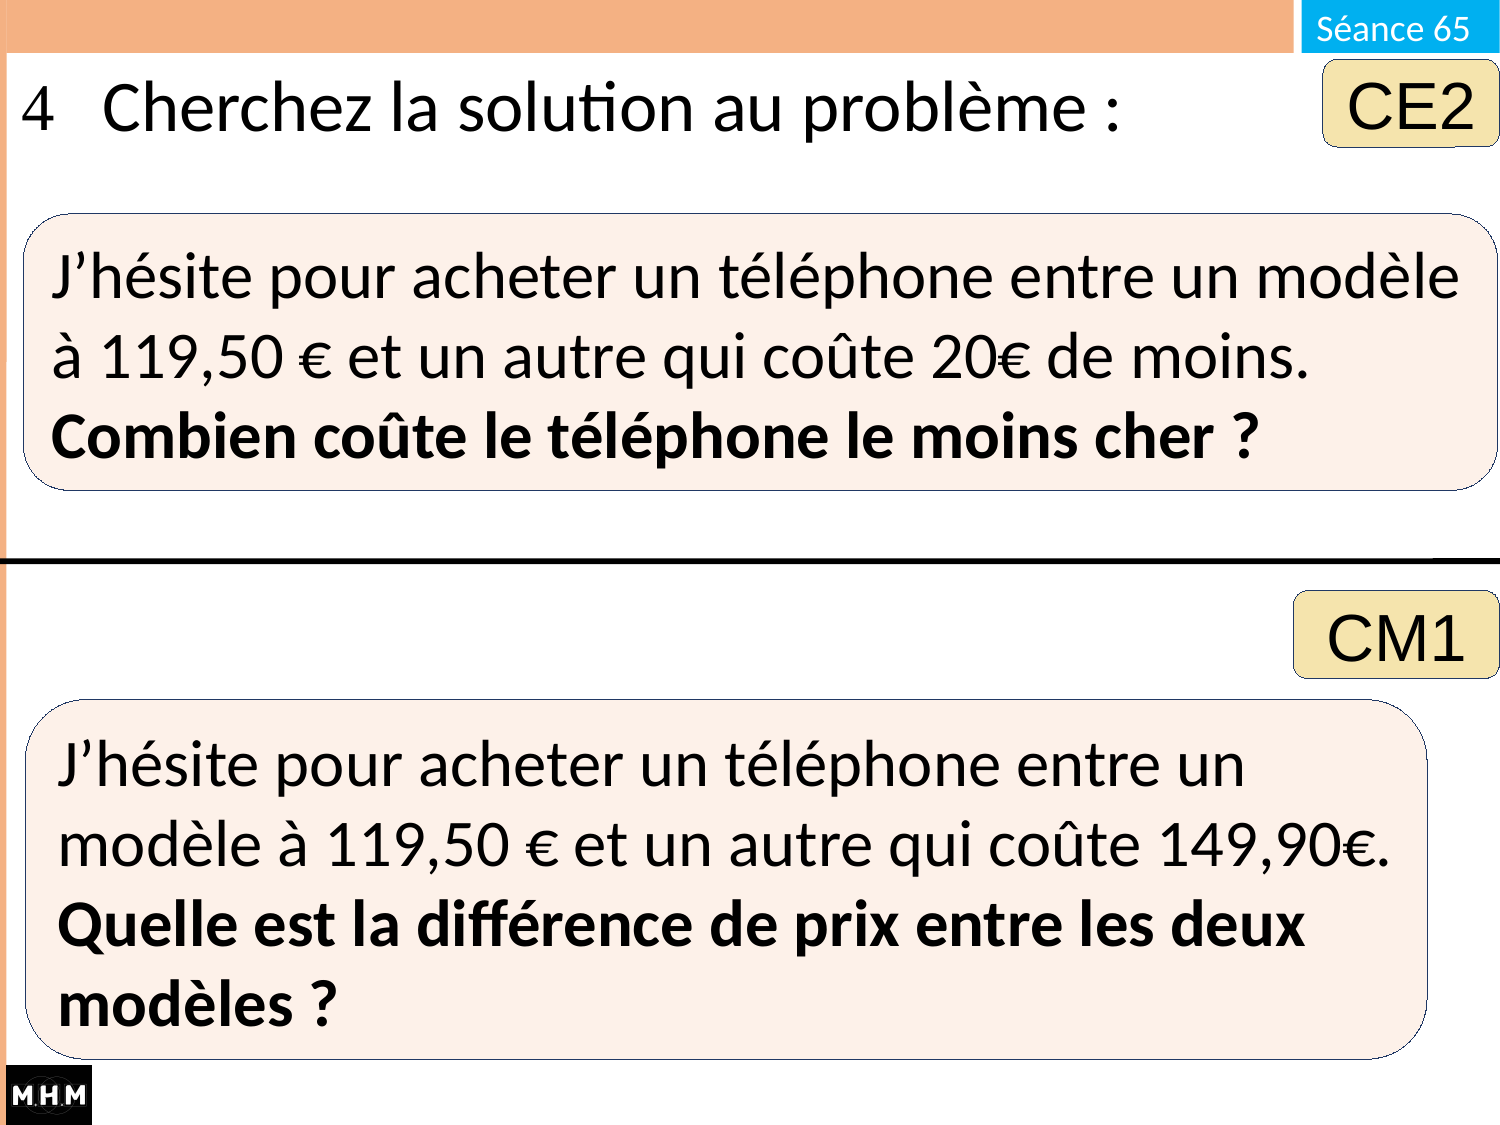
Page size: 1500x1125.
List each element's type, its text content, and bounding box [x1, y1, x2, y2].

text_box J’hésite pour acheter un téléphone entre un modèle à 119,50 € et un autre qui coûte 20€ de moins. Combien coûte le téléphone le moins cher ? [23, 213, 1498, 491]
picture [6, 1065, 92, 1125]
text_box J’hésite pour acheter un téléphone entre un modèle à 119,50 € et un autre qui coûte 149,90€. Quelle est la différence de prix entre les deux modèles ? [25, 699, 1428, 1060]
text_box CE2 [1322, 59, 1500, 148]
title Cherchez la solution au problème : [87, 32, 1381, 157]
text_box CM1 [1293, 590, 1500, 679]
